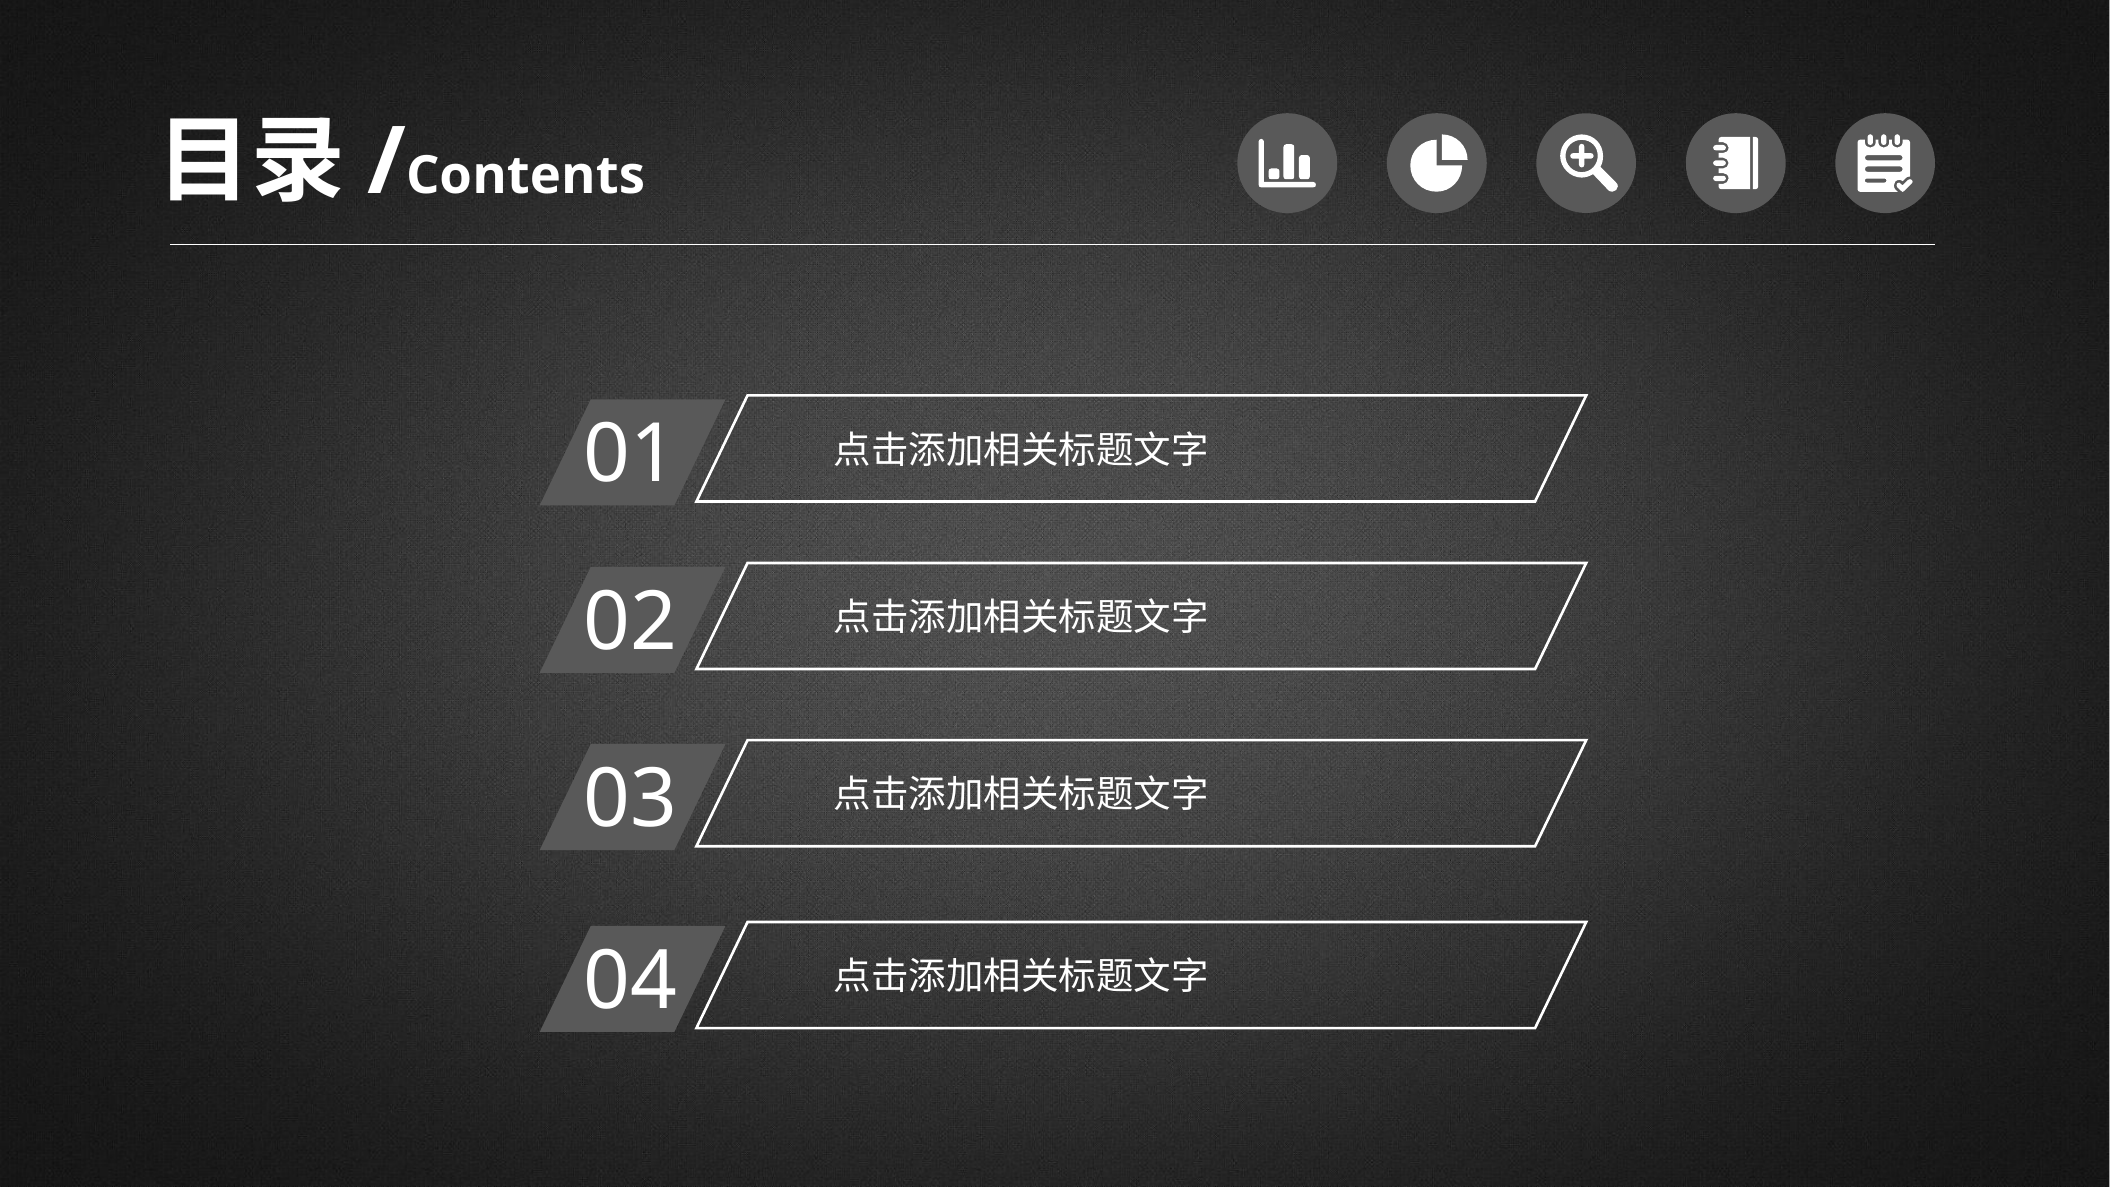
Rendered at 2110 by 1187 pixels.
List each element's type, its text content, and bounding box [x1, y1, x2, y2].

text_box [539, 737, 747, 852]
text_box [1386, 113, 1487, 214]
text_box 目录/Contents [141, 99, 662, 214]
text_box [696, 562, 1587, 670]
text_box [1536, 113, 1636, 213]
picture [0, 0, 2110, 1187]
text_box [1237, 113, 1338, 214]
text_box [1835, 113, 1935, 214]
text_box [1685, 113, 1786, 214]
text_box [539, 559, 747, 675]
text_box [696, 921, 1587, 1029]
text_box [539, 918, 747, 1034]
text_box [696, 740, 1587, 847]
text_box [539, 392, 747, 507]
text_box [696, 395, 1587, 502]
